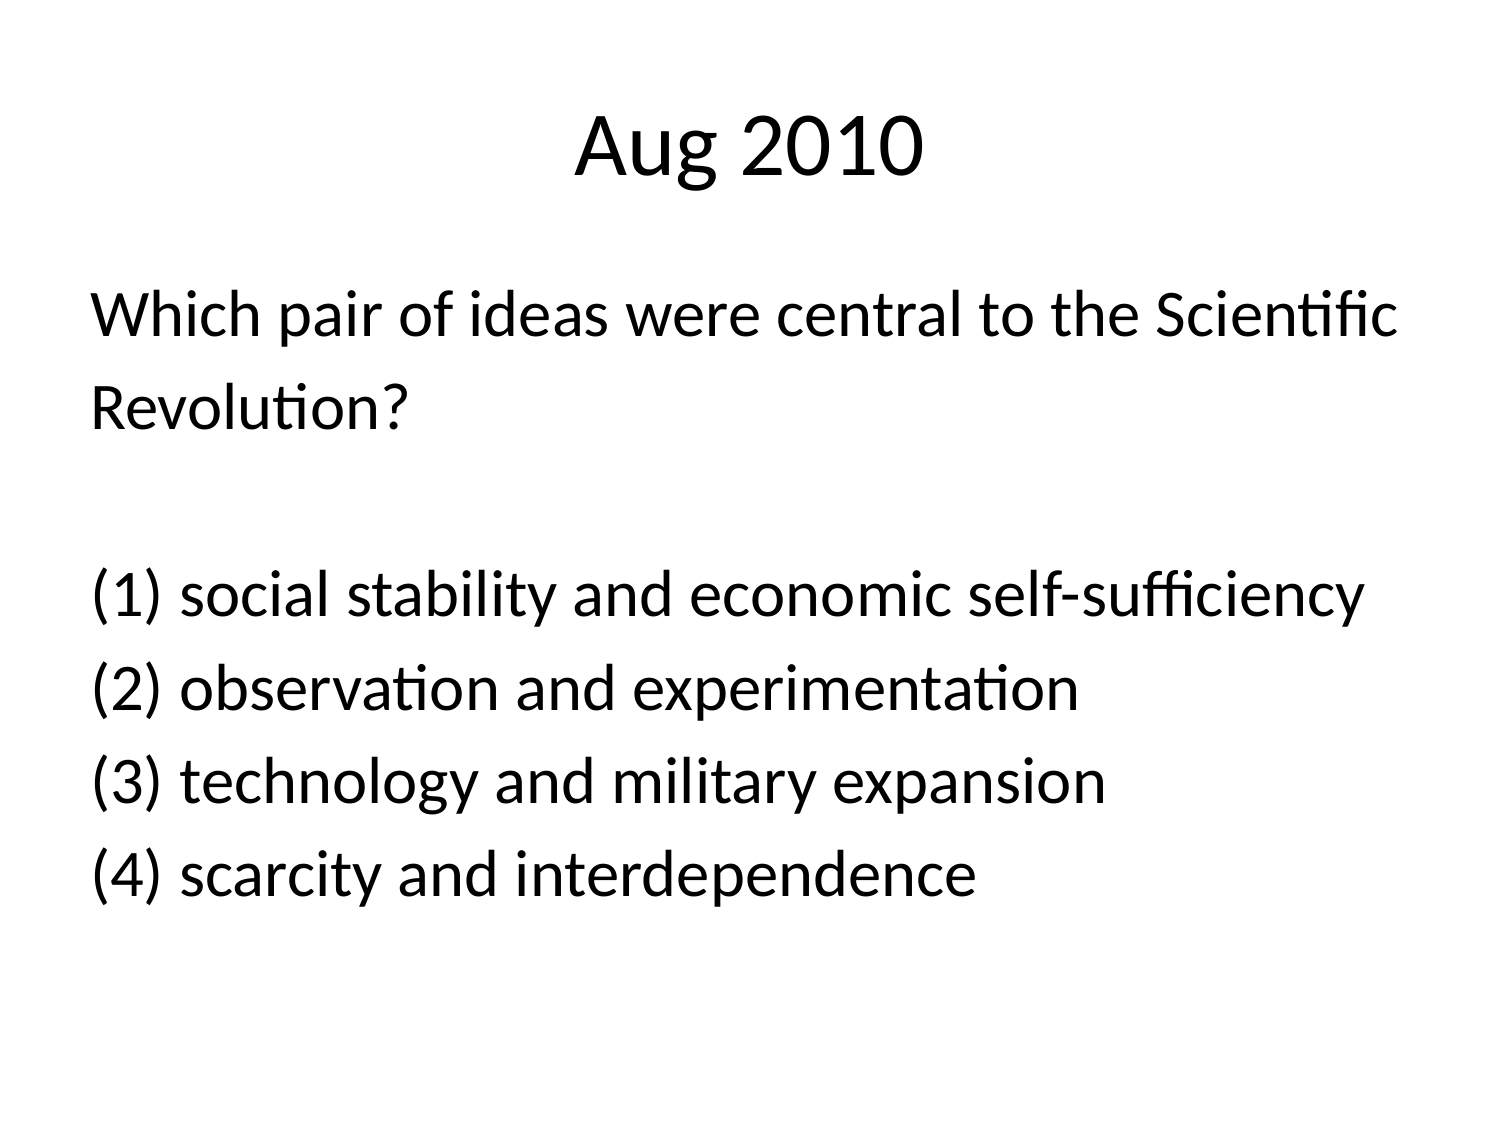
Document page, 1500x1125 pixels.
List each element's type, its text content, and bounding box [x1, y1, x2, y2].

list Which pair of ideas were central to the Scientific Revolution? (1) social stability and economic self-sufficiency (2) observation and experimentation (3) technology and military expansion (4) scarcity and interdependence [75, 262, 1425, 1005]
title Aug 2010 [75, 45, 1425, 233]
